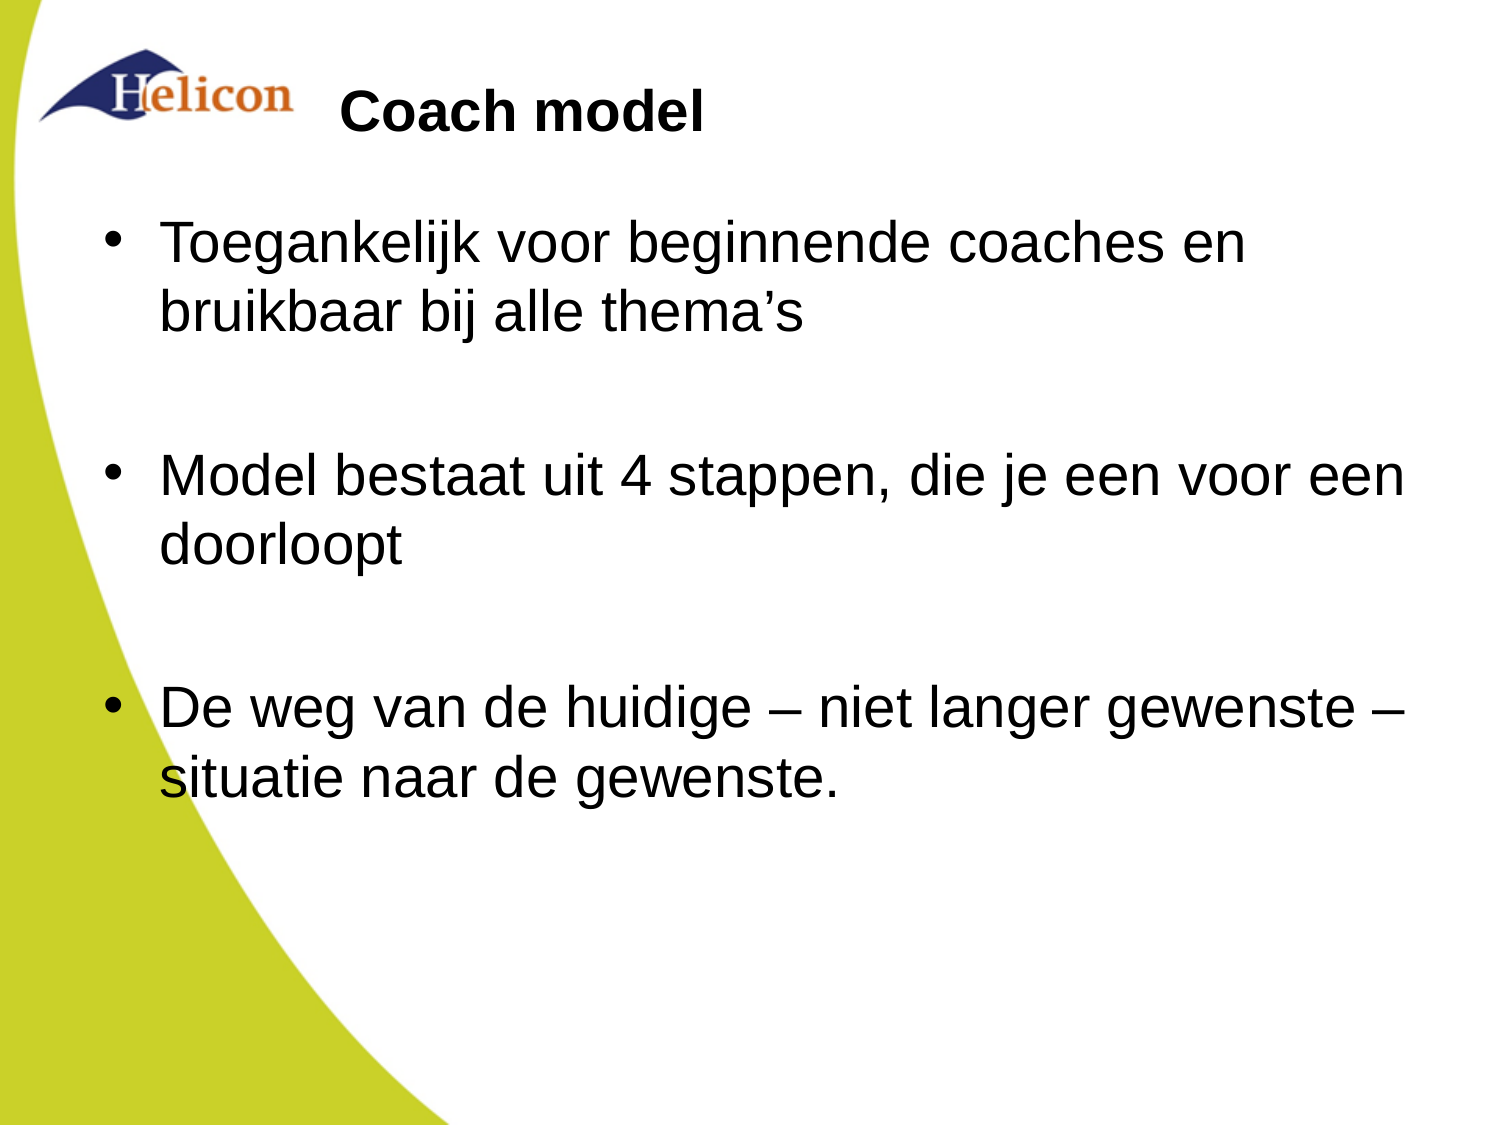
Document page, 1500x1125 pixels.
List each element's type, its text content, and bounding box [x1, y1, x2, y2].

title Coach model [324, 54, 1415, 161]
picture [0, 0, 1500, 1125]
list Toegankelijk voor beginnende coaches en bruikbaar bij alle thema’s Model bestaat uit 4 stappen, die je een voor een doorloopt De weg van de huidige – niet langer gewenste – situatie naar de gewenste. [88, 196, 1425, 1005]
